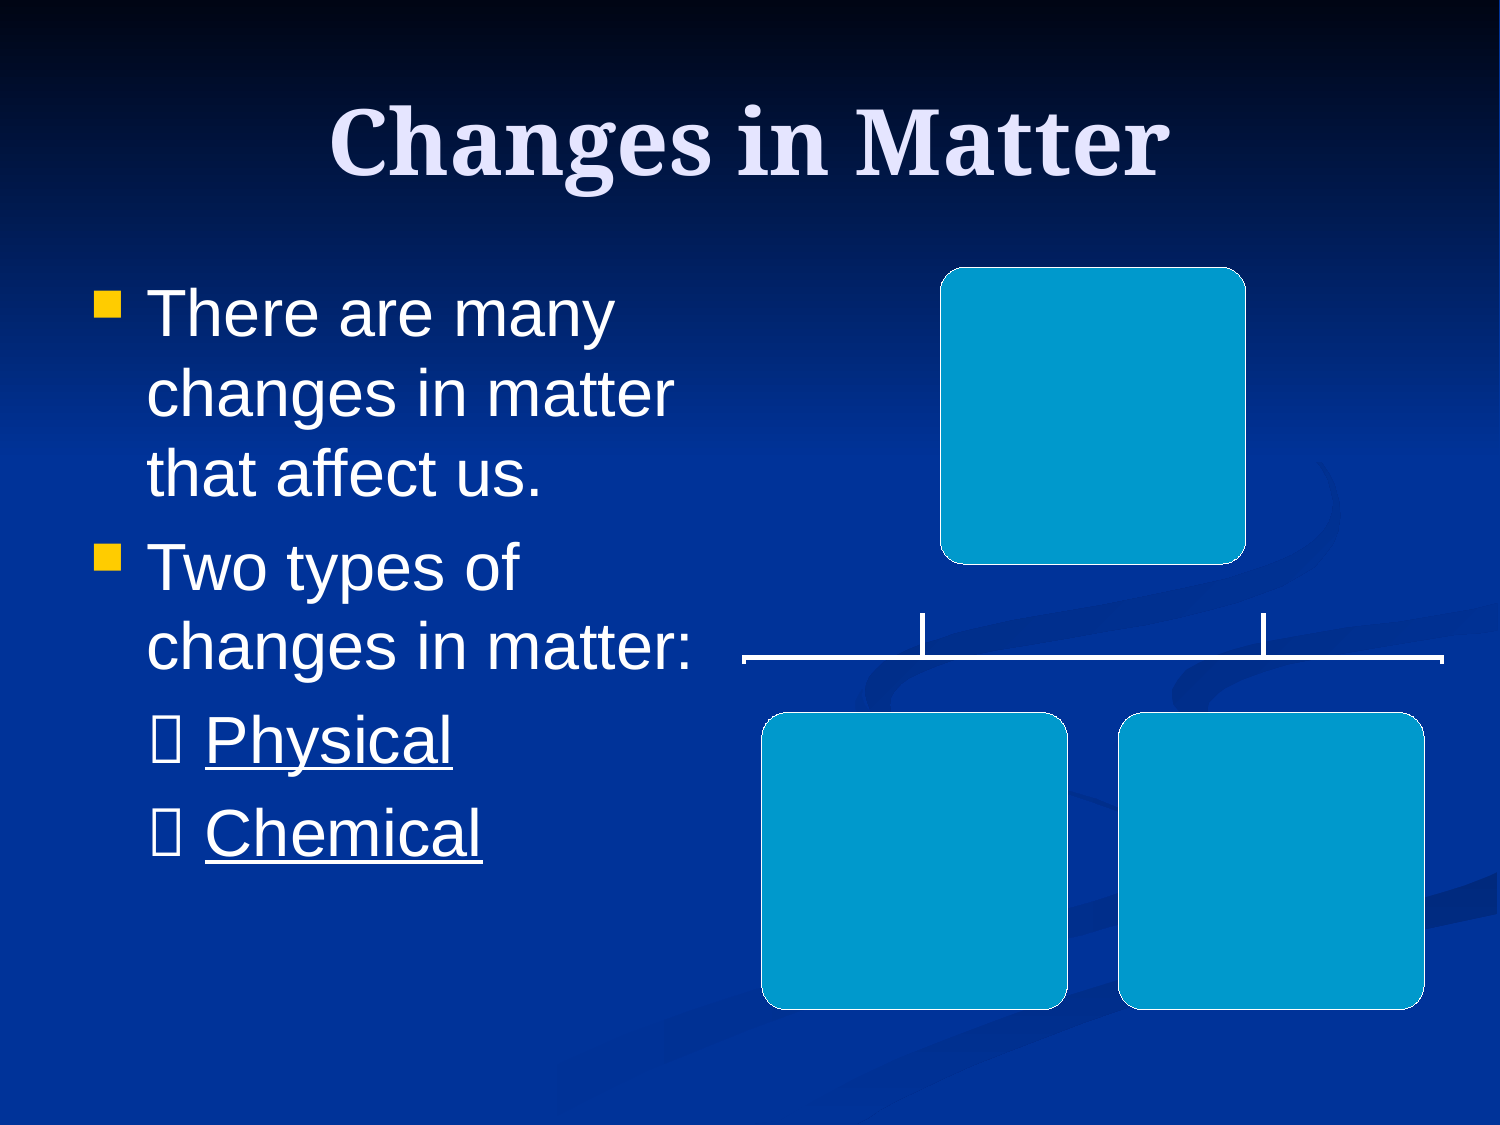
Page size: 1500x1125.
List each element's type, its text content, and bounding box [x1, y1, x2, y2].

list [761, 266, 1425, 655]
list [761, 660, 1425, 1010]
title Changes in Matter [74, 44, 1426, 233]
list There are many changes in matter that affect us. Two types of changes in matter:  Physical  Chemical [74, 262, 738, 1006]
